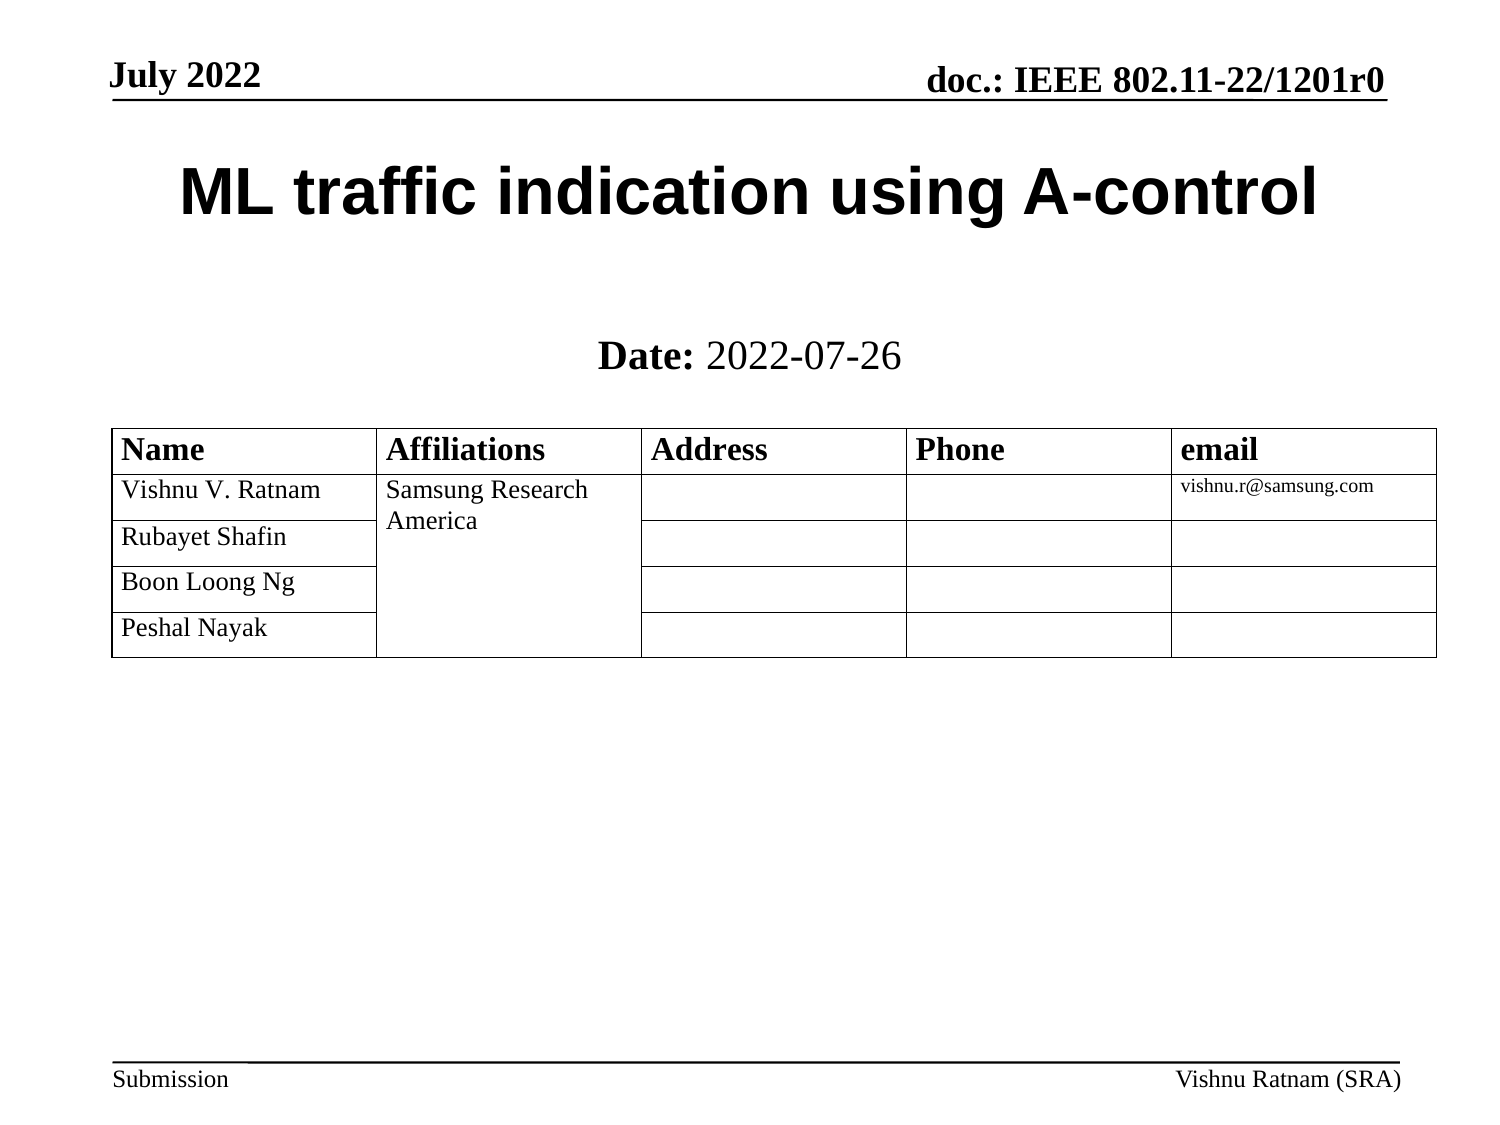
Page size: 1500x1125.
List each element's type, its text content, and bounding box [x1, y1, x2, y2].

list Date: 2022-07-26 [112, 320, 1388, 383]
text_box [99, 427, 1475, 791]
title ML traffic indication using A-control [112, 99, 1388, 275]
footer Vishnu Ratnam (SRA) [949, 1061, 1402, 1093]
